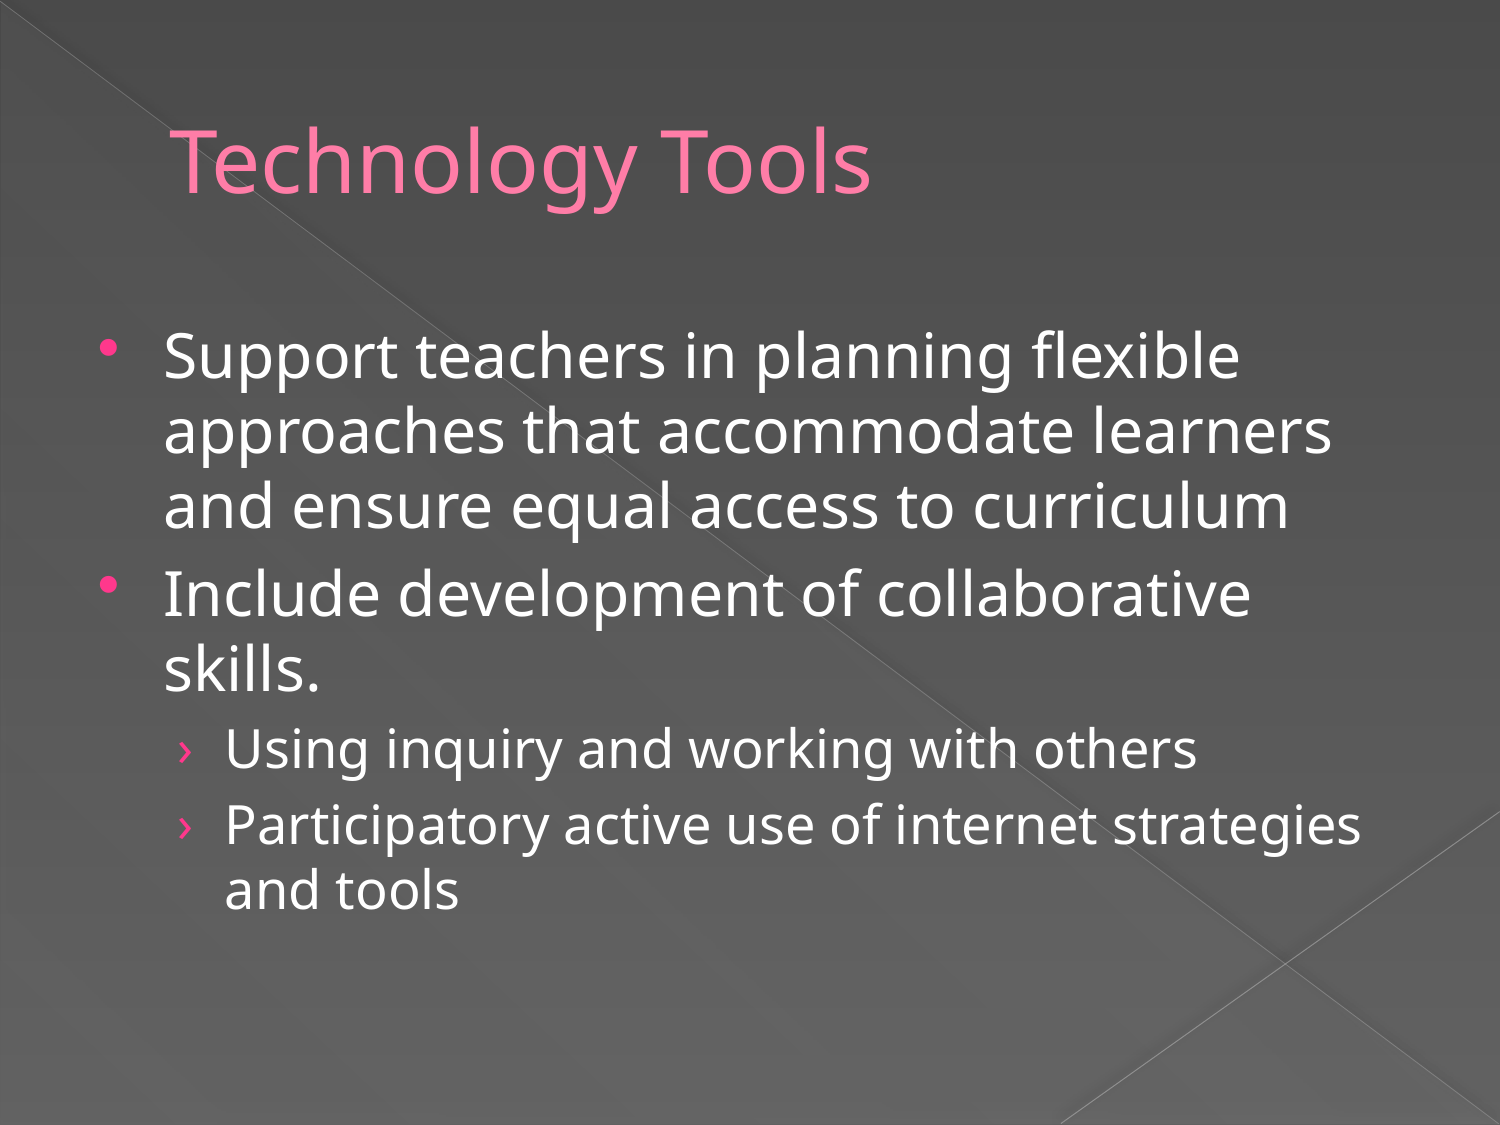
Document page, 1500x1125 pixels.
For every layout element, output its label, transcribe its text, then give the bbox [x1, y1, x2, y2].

title Technology Tools [75, 43, 1425, 274]
list Support teachers in planning flexible approaches that accommodate learners and ensure equal access to curriculum Include development of collaborative skills. Using inquiry and working with others Participatory active use of internet strategies and tools [75, 308, 1425, 1059]
